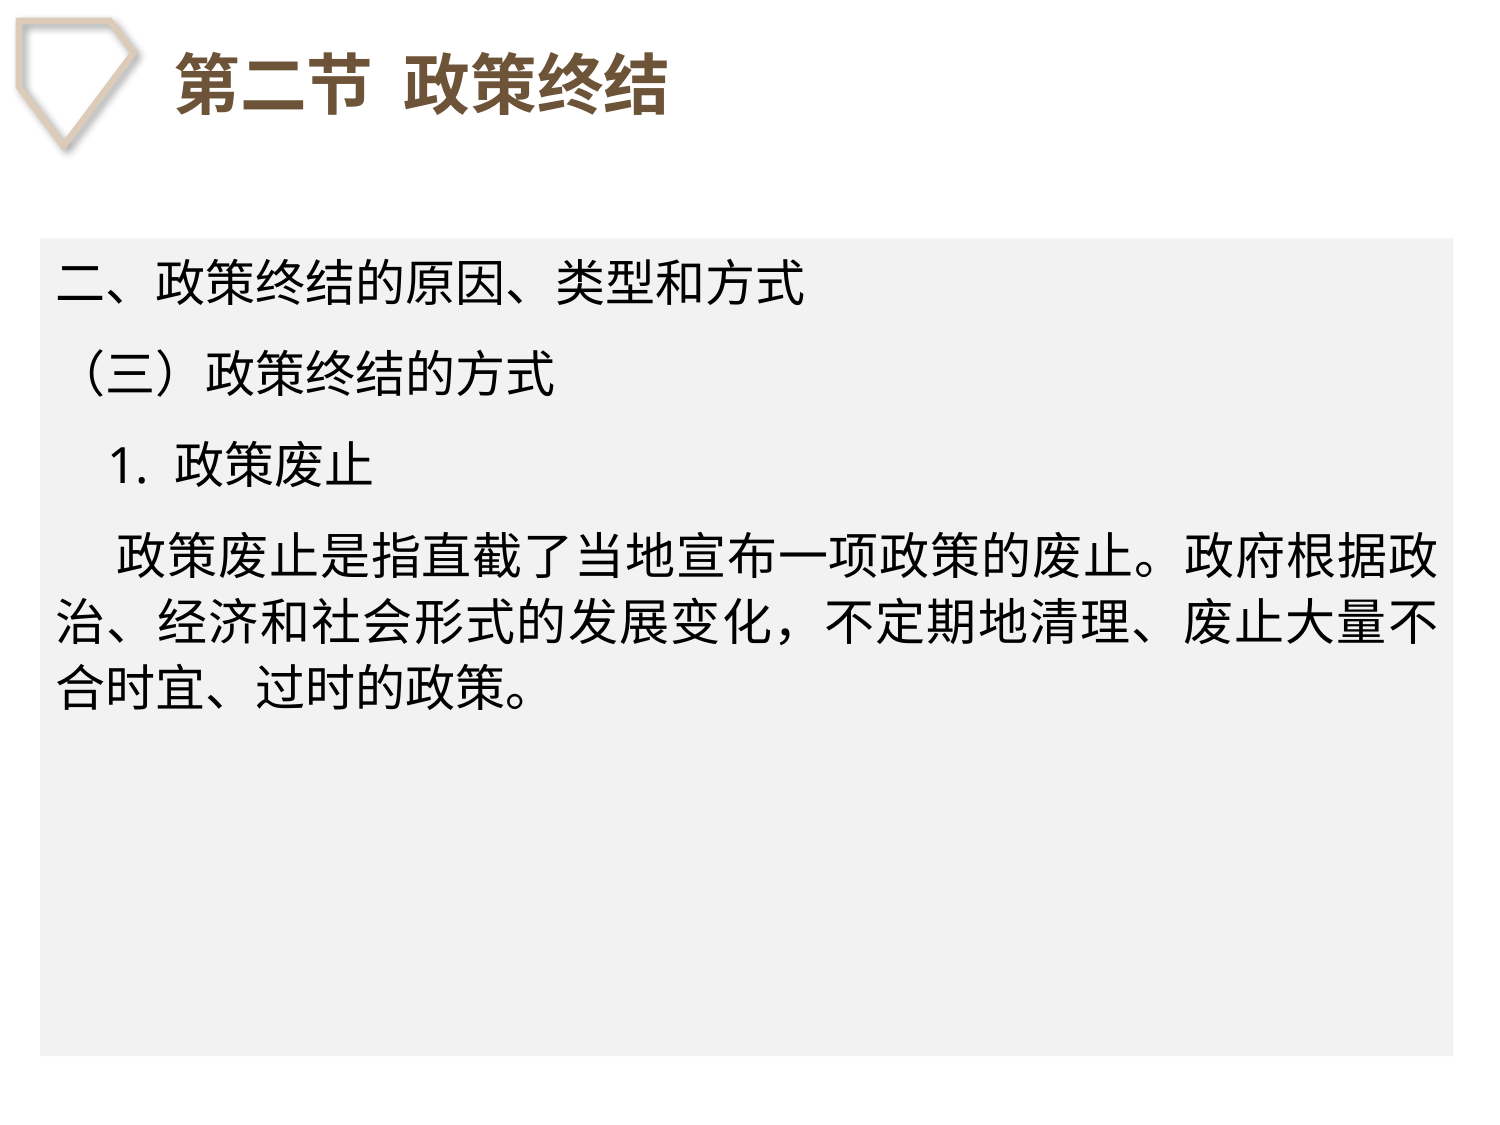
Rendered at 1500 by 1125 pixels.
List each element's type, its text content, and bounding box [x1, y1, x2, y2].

list 二、政策终结的原因、类型和方式 （三）政策终结的方式 1. 政策废止 政策废止是指直截了当地宣布一项政策的废止。政府根据政治、经济和社会形式的发展变化，不定期地清理、废止大量不合时宜、过时的政策。 [40, 238, 1454, 1057]
title 第二节 政策终结 [158, 18, 1456, 159]
